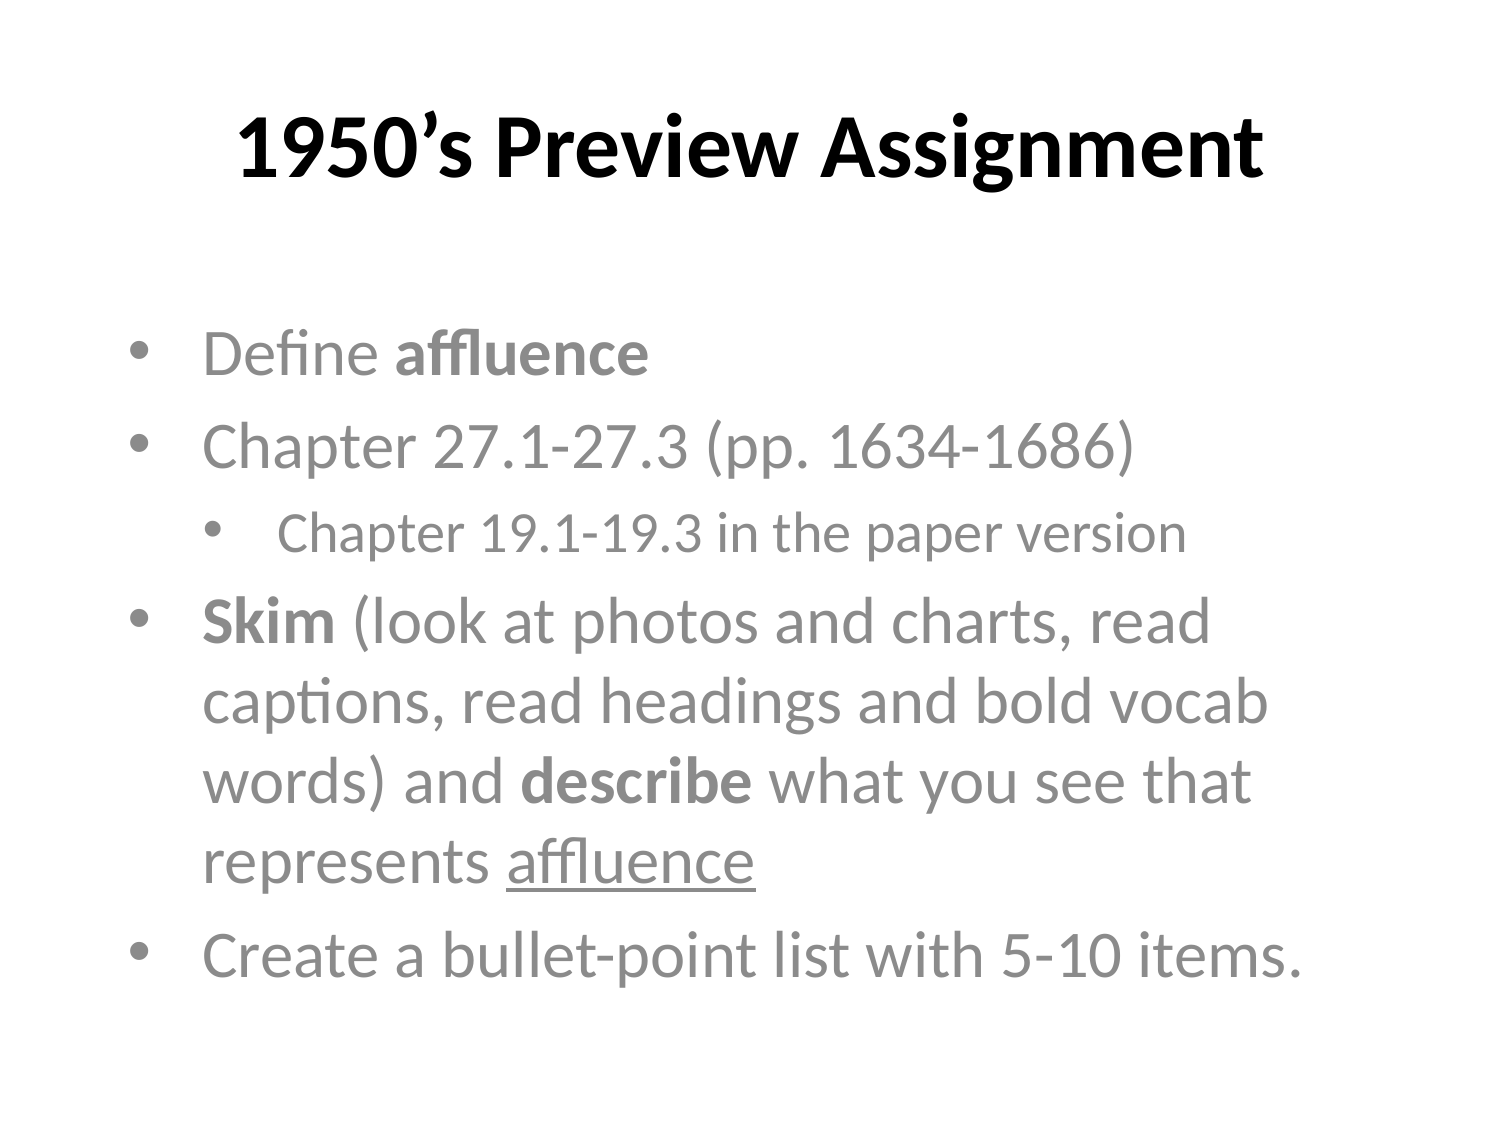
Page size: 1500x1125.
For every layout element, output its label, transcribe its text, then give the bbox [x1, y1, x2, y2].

subtitle Define affluence Chapter 27.1-27.3 (pp. 1634-1686) Chapter 19.1-19.3 in the paper version Skim (look at photos and charts, read captions, read headings and bold vocab words) and describe what you see that represents affluence Create a bullet-point list with 5-10 items. [112, 301, 1412, 1074]
title 1950’s Preview Assignment [112, 57, 1388, 223]
